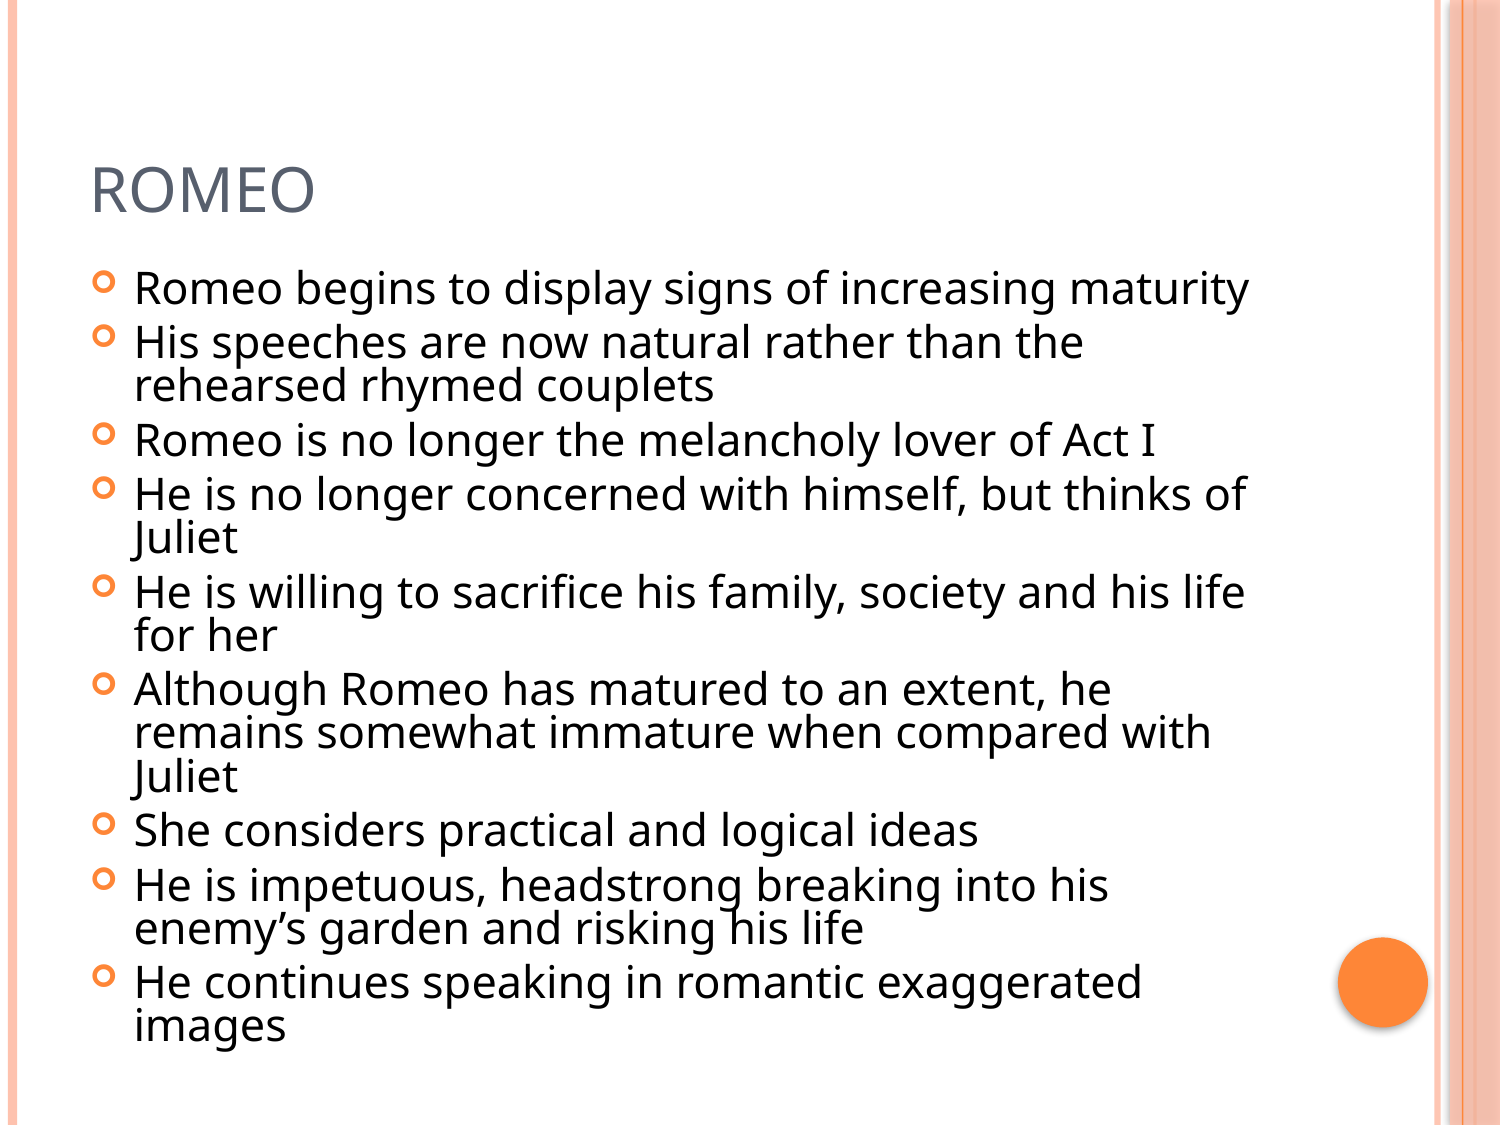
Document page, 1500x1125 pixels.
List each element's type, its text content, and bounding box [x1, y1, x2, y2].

list Romeo begins to display signs of increasing maturity His speeches are now natural rather than the rehearsed rhymed couplets Romeo is no longer the melancholy lover of Act I He is no longer concerned with himself, but thinks of Juliet He is willing to sacrifice his family, society and his life for her Although Romeo has matured to an extent, he remains somewhat immature when compared with Juliet She considers practical and logical ideas He is impetuous, headstrong breaking into his enemy’s garden and risking his life He continues speaking in romantic exaggerated images [75, 262, 1300, 1062]
title Romeo [75, 45, 1300, 233]
